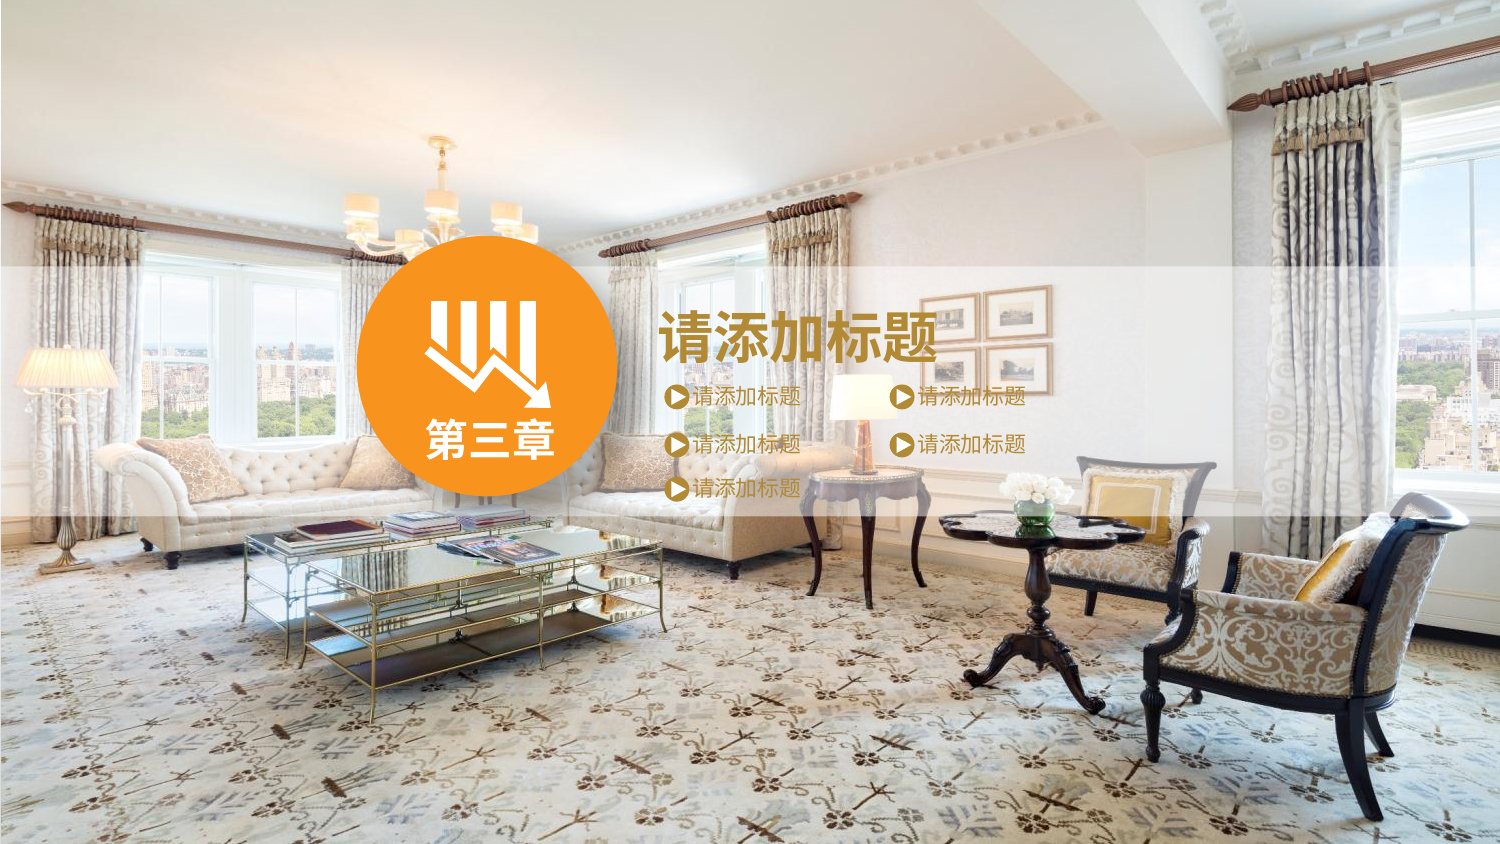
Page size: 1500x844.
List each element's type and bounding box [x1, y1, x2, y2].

text_box [891, 430, 1069, 458]
text_box [426, 301, 560, 404]
text_box [666, 430, 844, 458]
text_box [666, 474, 844, 502]
text_box [891, 382, 1069, 410]
picture [1, 0, 1500, 844]
text_box [666, 382, 844, 410]
